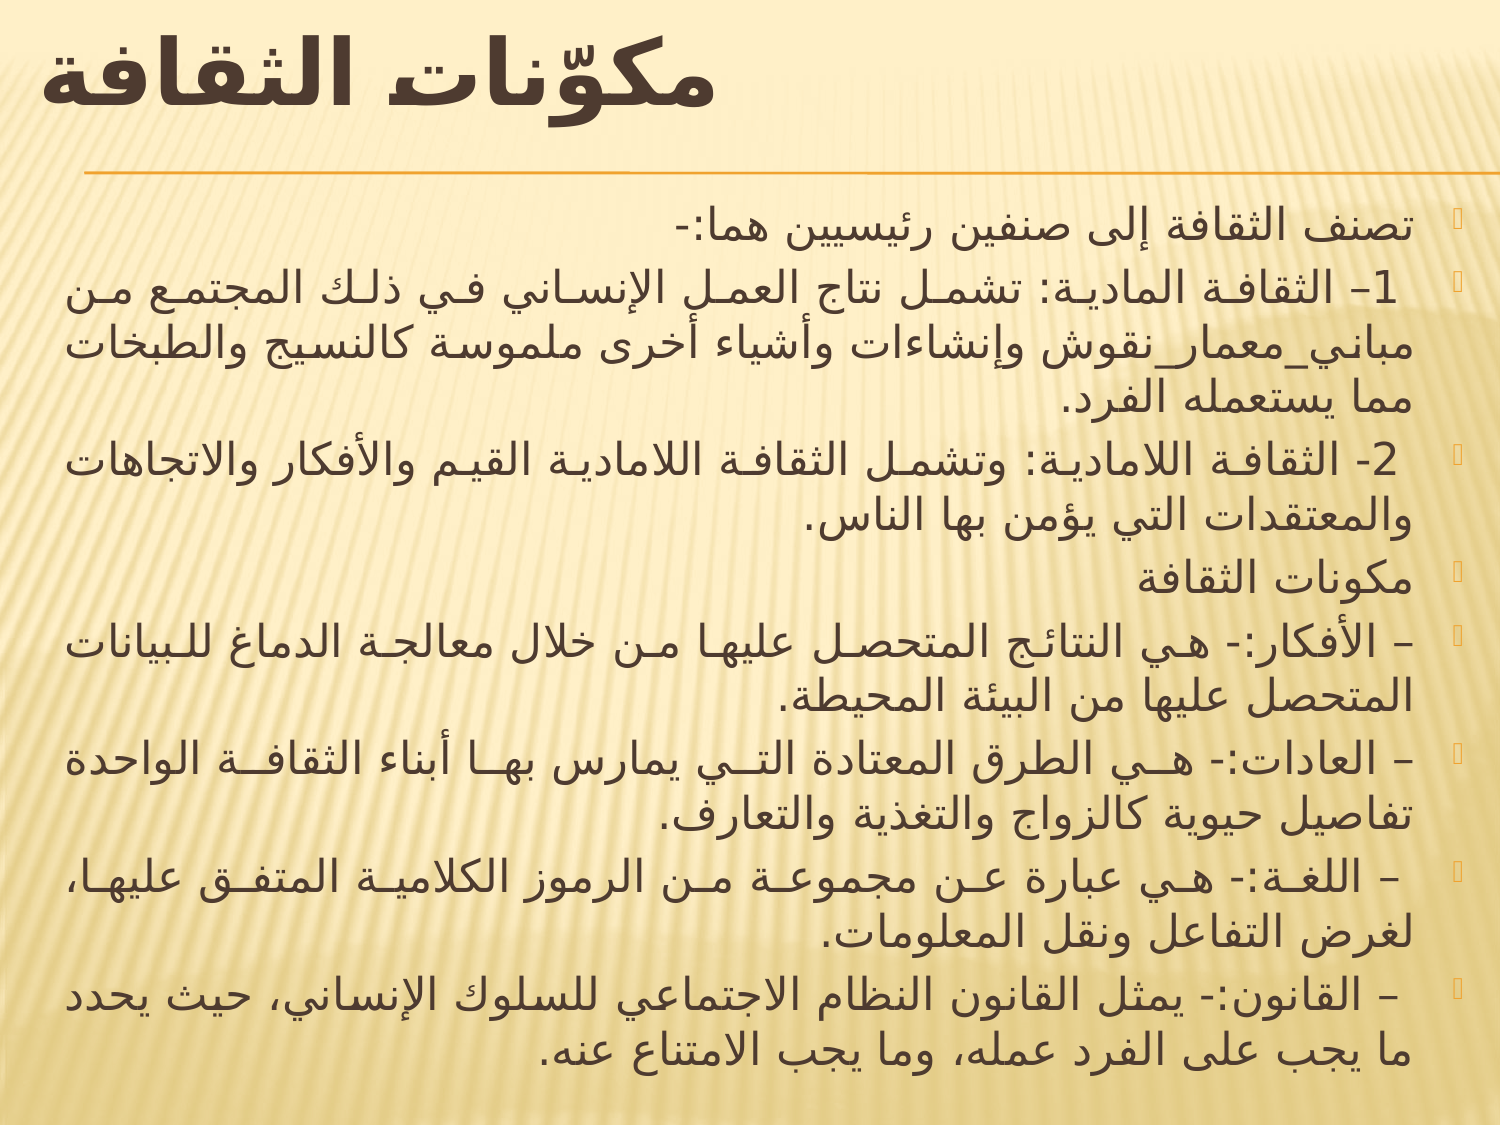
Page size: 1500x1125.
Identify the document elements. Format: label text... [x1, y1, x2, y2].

title مكوّنات الثقافة [23, 0, 736, 138]
list تصنف الثقافة إلى صنفين رئيسيين هما:- 1– الثقافة المادية: تشمل نتاج العمل الإنساني في ذلك المجتمع من مباني_معمار_نقوش وإنشاءات وأشياء أخرى ملموسة كالنسيج والطبخات مما يستعمله الفرد. 2- الثقافة اللامادية: وتشمل الثقافة اللامادية القيم والأفكار والاتجاهات والمعتقدات التي يؤمن بها الناس. مكونات الثقافة – الأفكار:- هي النتائج المتحصل عليها من خلال معالجة الدماغ للبيانات المتحصل عليها من البيئة المحيطة. – العادات:- هي الطرق المعتادة التي يمارس بها أبناء الثقافة الواحدة تفاصيل حيوية كالزواج والتغذية والتعارف. – اللغة:- هي عبارة عن مجموعة من الرموز الكلامية المتفق عليها، لغرض التفاعل ونقل المعلومات. – القانون:- يمثل القانون النظام الاجتماعي للسلوك الإنساني، حيث يحدد ما يجب على الفرد عمله، وما يجب الامتناع عنه. [50, 187, 1475, 1090]
